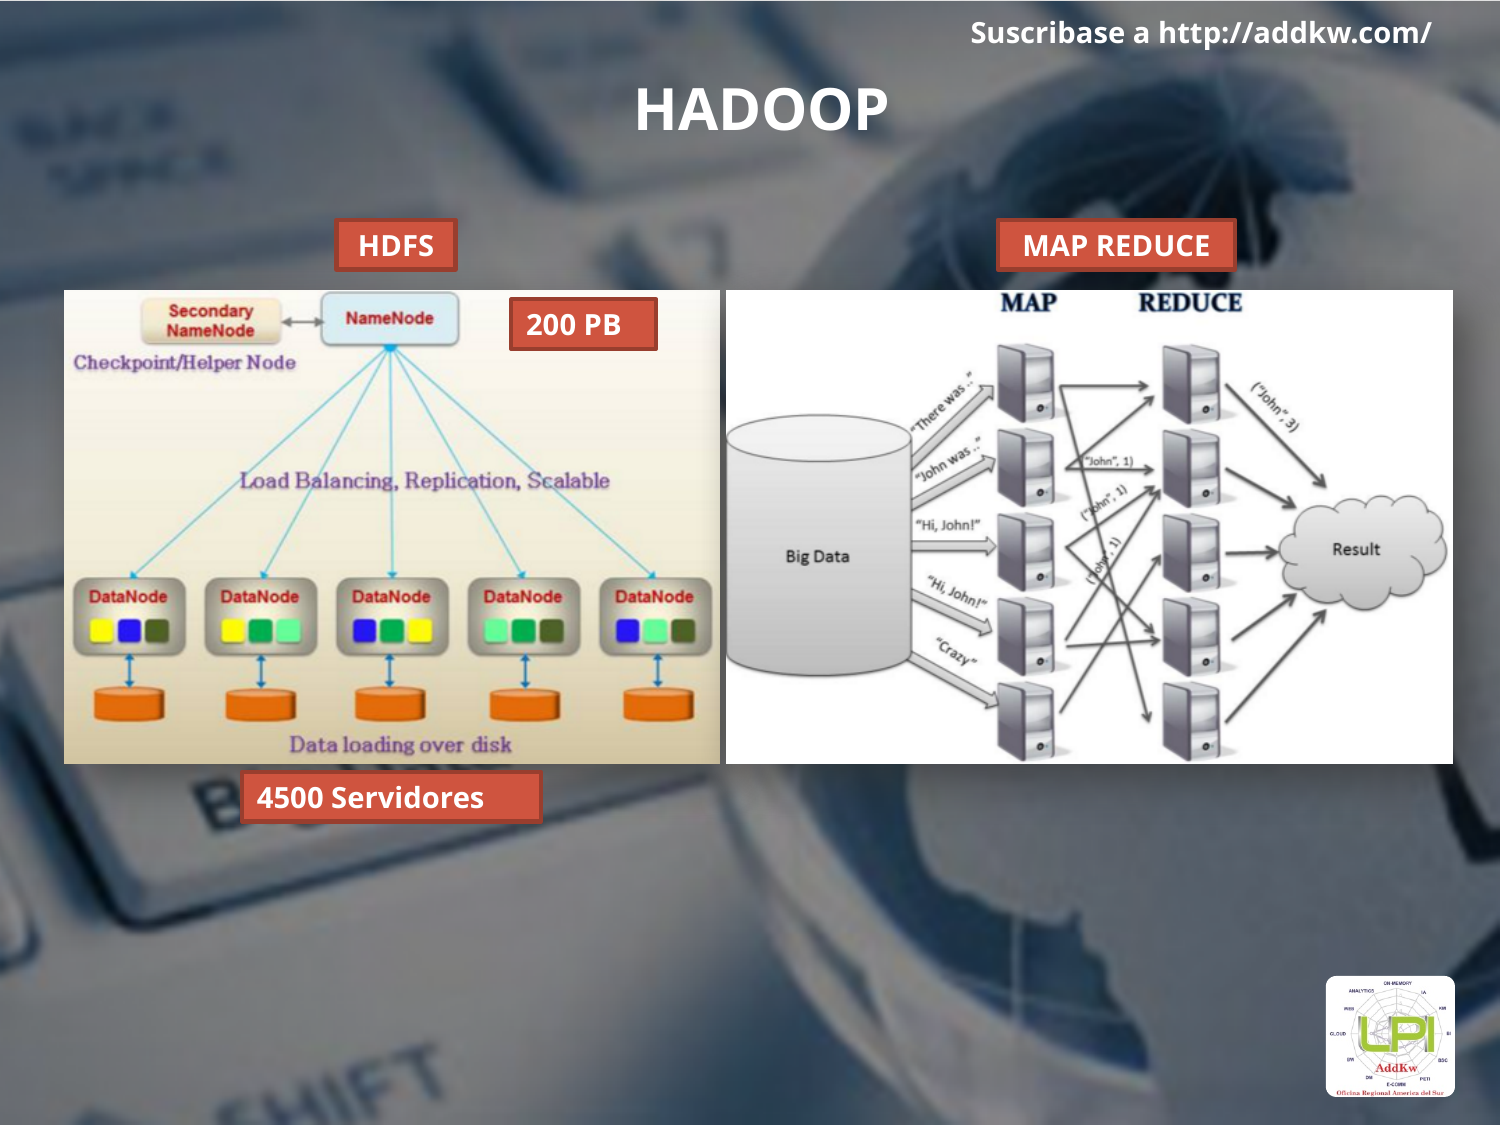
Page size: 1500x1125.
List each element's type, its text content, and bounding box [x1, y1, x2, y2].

text_box hADOOP [218, 64, 1306, 160]
picture [0, 1, 1500, 1125]
text_box HDFS [334, 218, 458, 272]
text_box MAP REDUCE [996, 218, 1237, 272]
text_box 4500 Servidores [240, 770, 543, 824]
text_box Suscribase a http://addkw.com/ [955, 7, 1448, 57]
